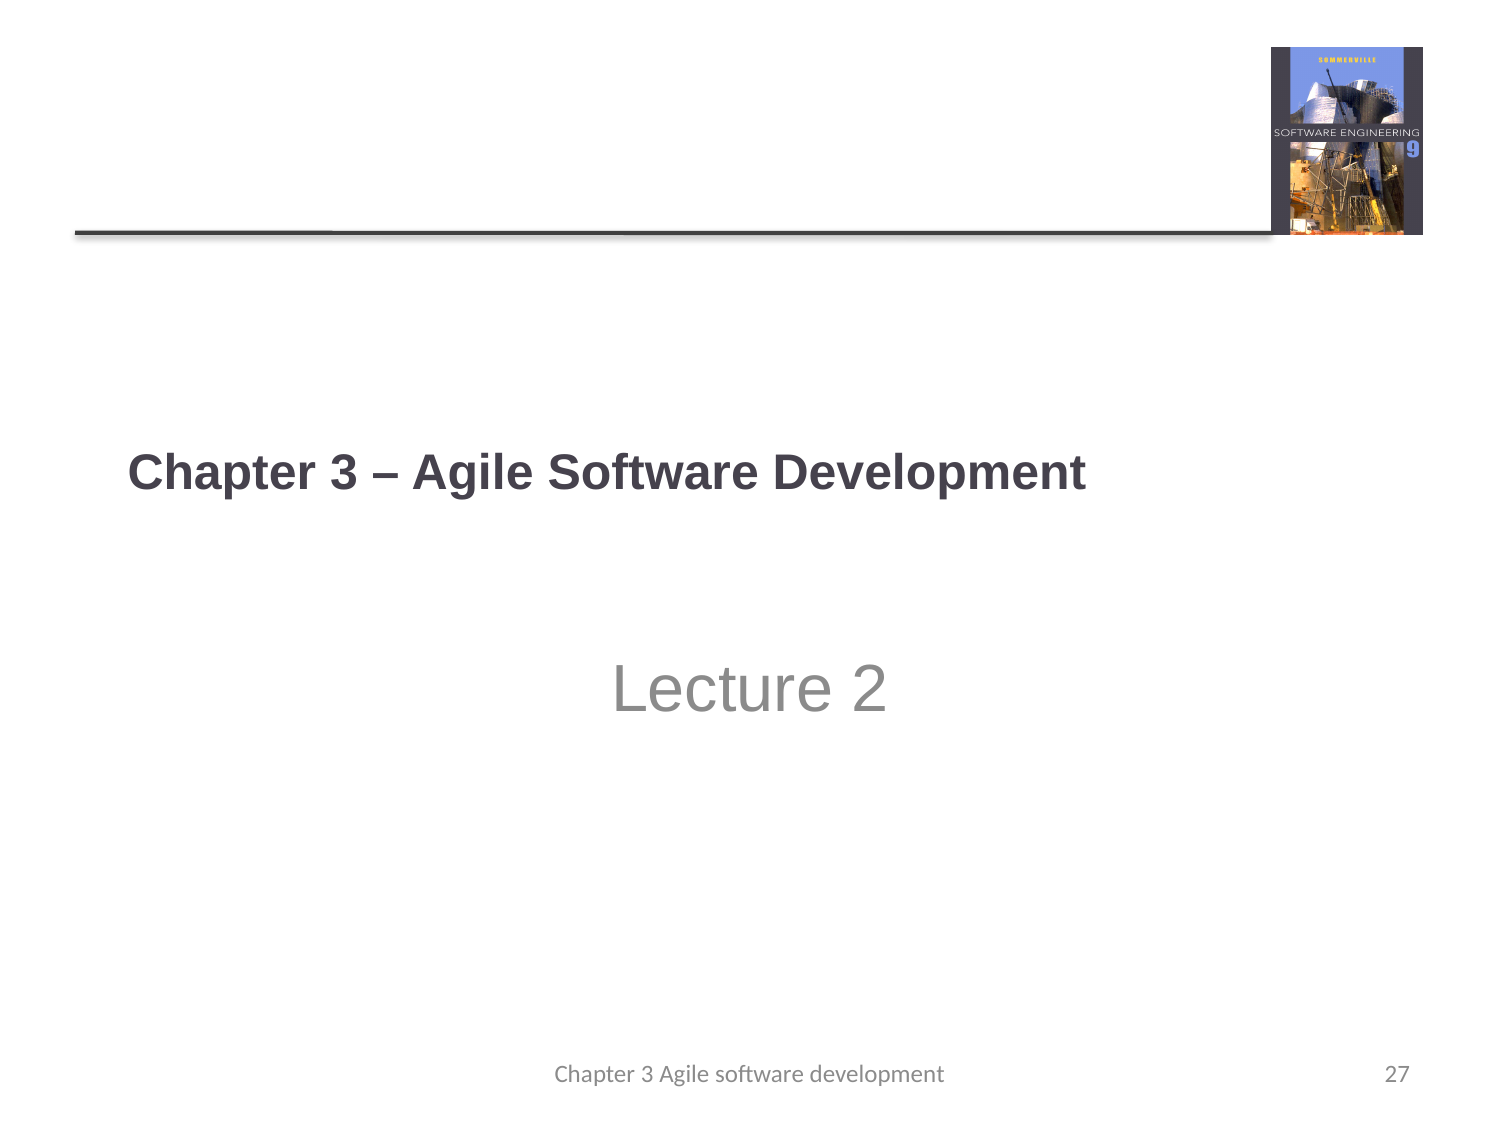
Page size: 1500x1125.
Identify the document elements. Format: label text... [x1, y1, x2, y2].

slide_number 27 [1074, 1042, 1425, 1103]
footer Chapter 3 Agile software development [512, 1042, 988, 1103]
subtitle Lecture 2 [225, 637, 1275, 925]
picture [1271, 47, 1423, 235]
title Chapter 3 – Agile Software Development [112, 349, 1388, 591]
